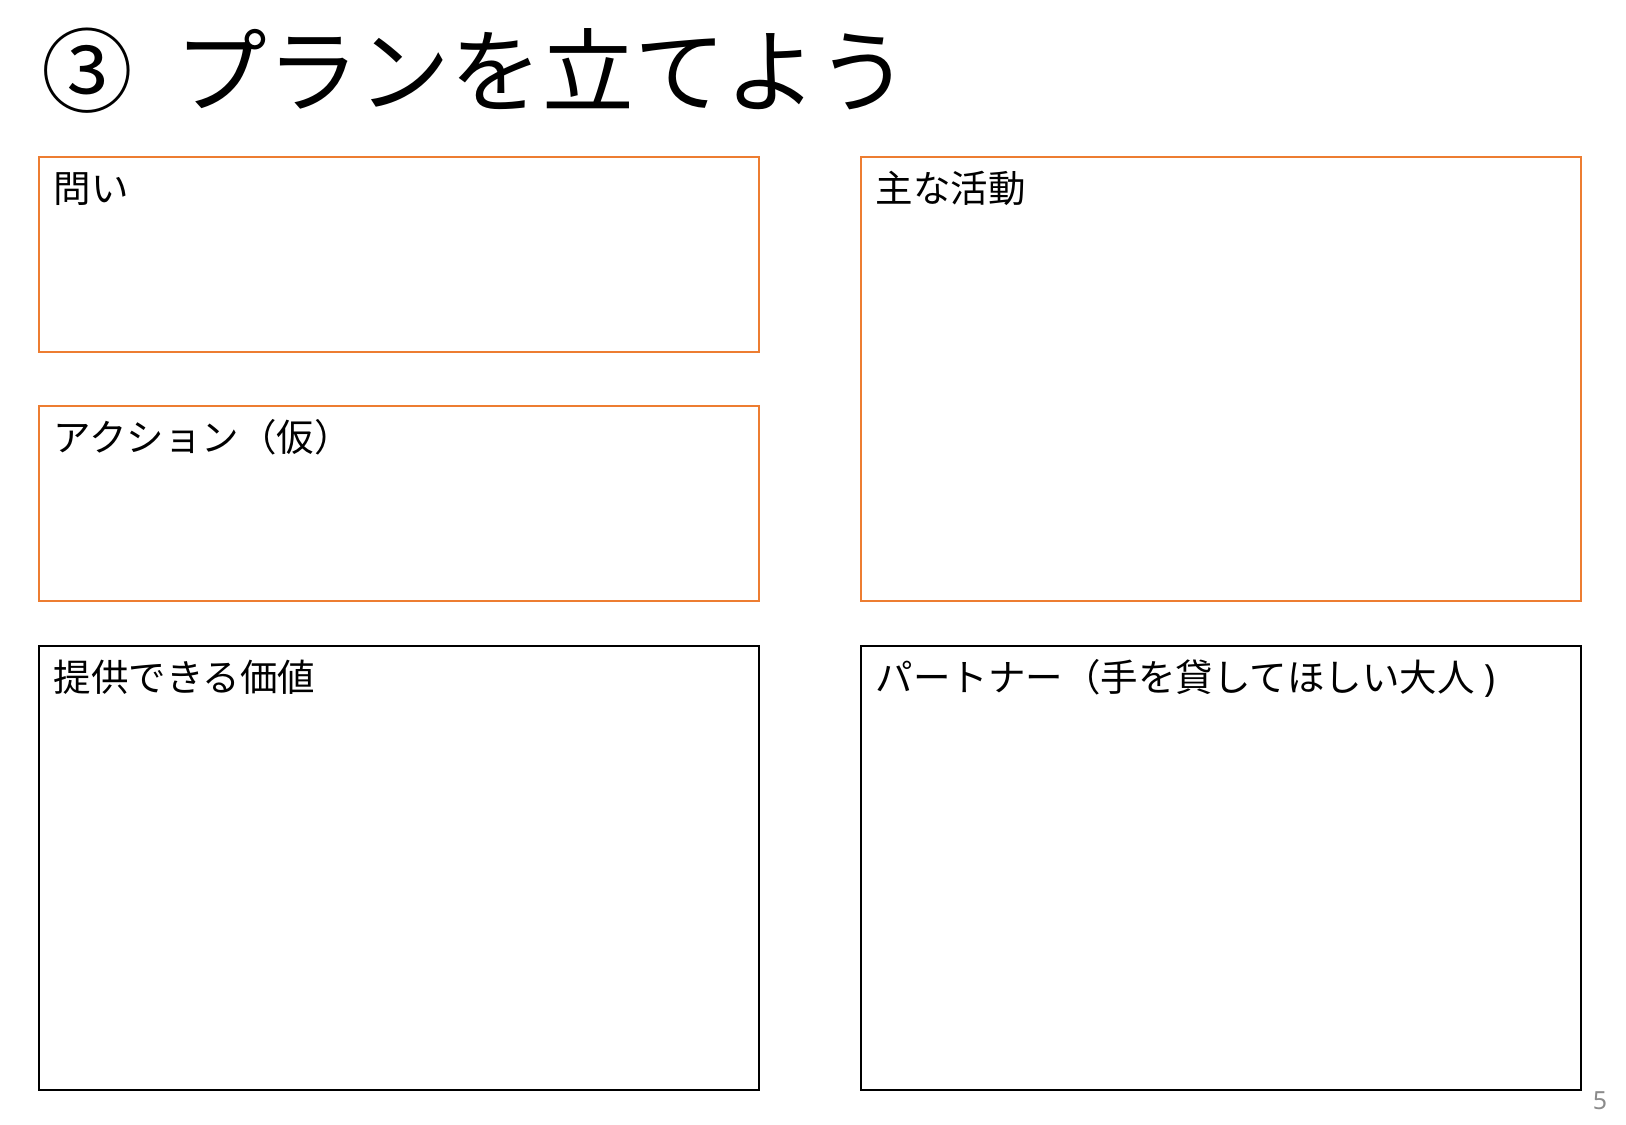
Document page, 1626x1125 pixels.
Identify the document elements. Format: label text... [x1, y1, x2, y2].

text_box アクション（仮） [38, 405, 760, 602]
text_box 提供できる価値 [38, 645, 760, 1091]
text_box パートナー（手を貸してほしい大人) [860, 645, 1582, 1091]
text_box 主な活動 [860, 156, 1582, 602]
title ③ プランを立てよう [26, 15, 1599, 137]
slide_number 5 [1515, 1079, 1623, 1123]
text_box 問い [38, 156, 760, 353]
